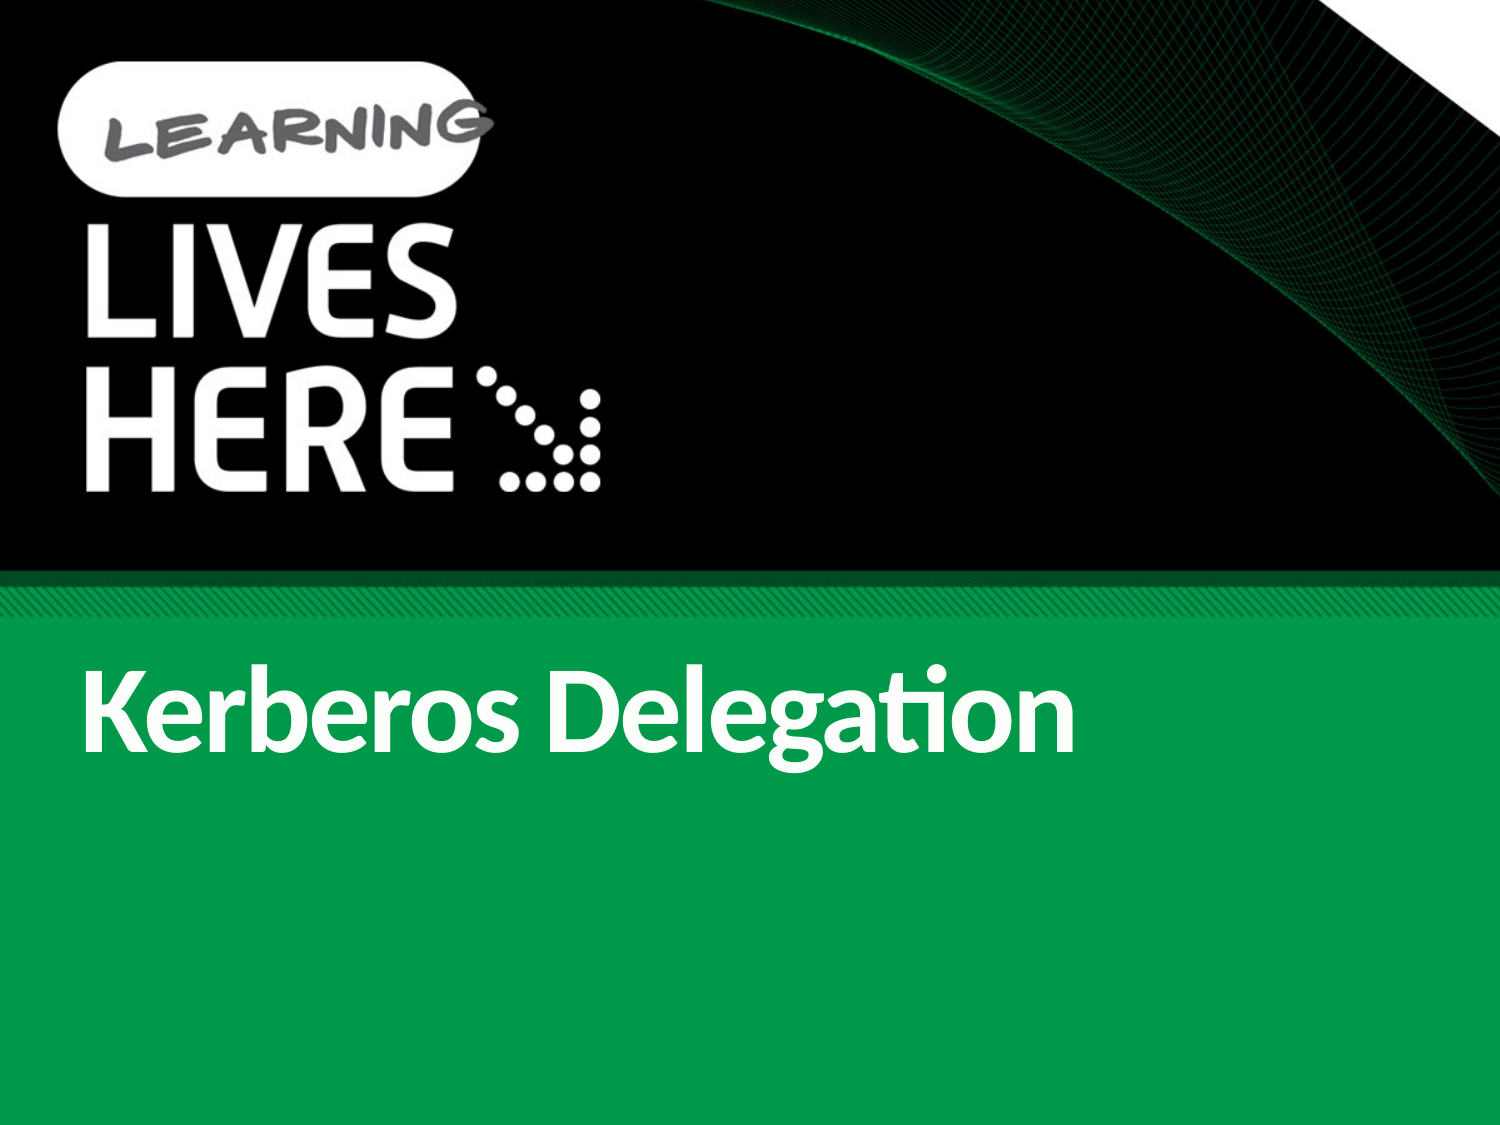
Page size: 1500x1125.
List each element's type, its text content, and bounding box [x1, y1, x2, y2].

title Kerberos Delegation [80, 644, 1380, 864]
picture [0, 0, 1500, 1125]
